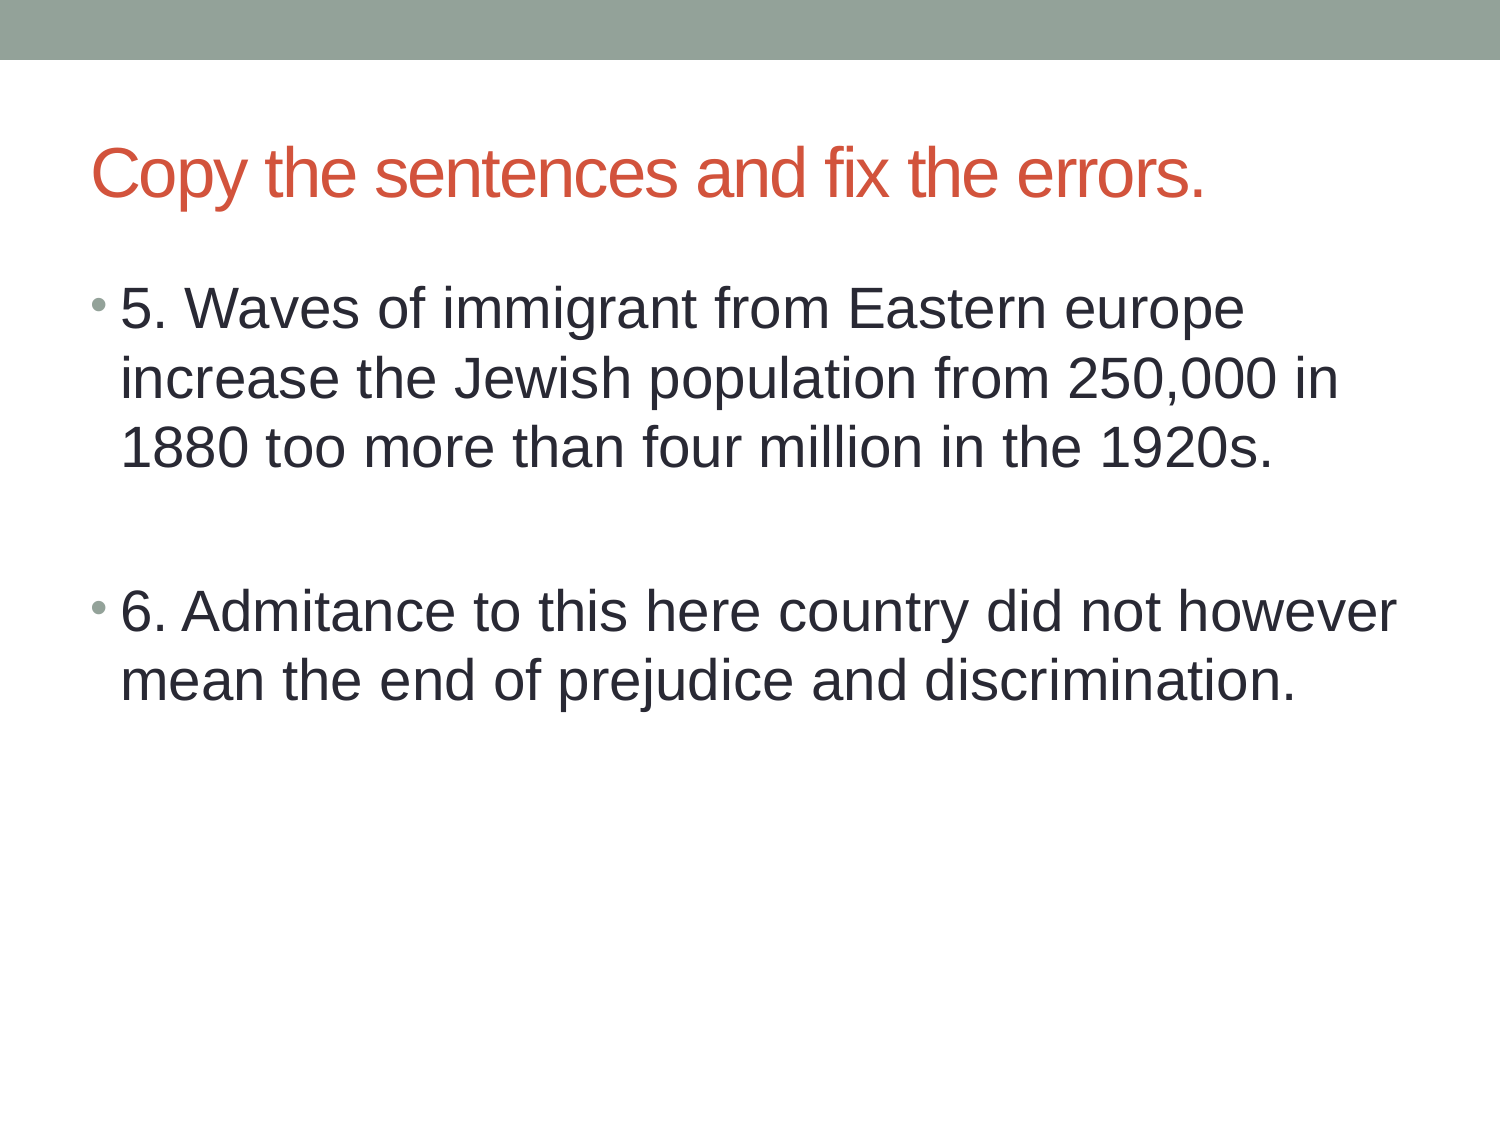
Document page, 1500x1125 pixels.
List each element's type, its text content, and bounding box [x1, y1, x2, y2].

list 5. Waves of immigrant from Eastern europe increase the Jewish population from 250,000 in 1880 too more than four million in the 1920s. 6. Admitance to this here country did not however mean the end of prejudice and discrimination. [75, 262, 1425, 1063]
title Copy the sentences and fix the errors. [75, 87, 1425, 250]
